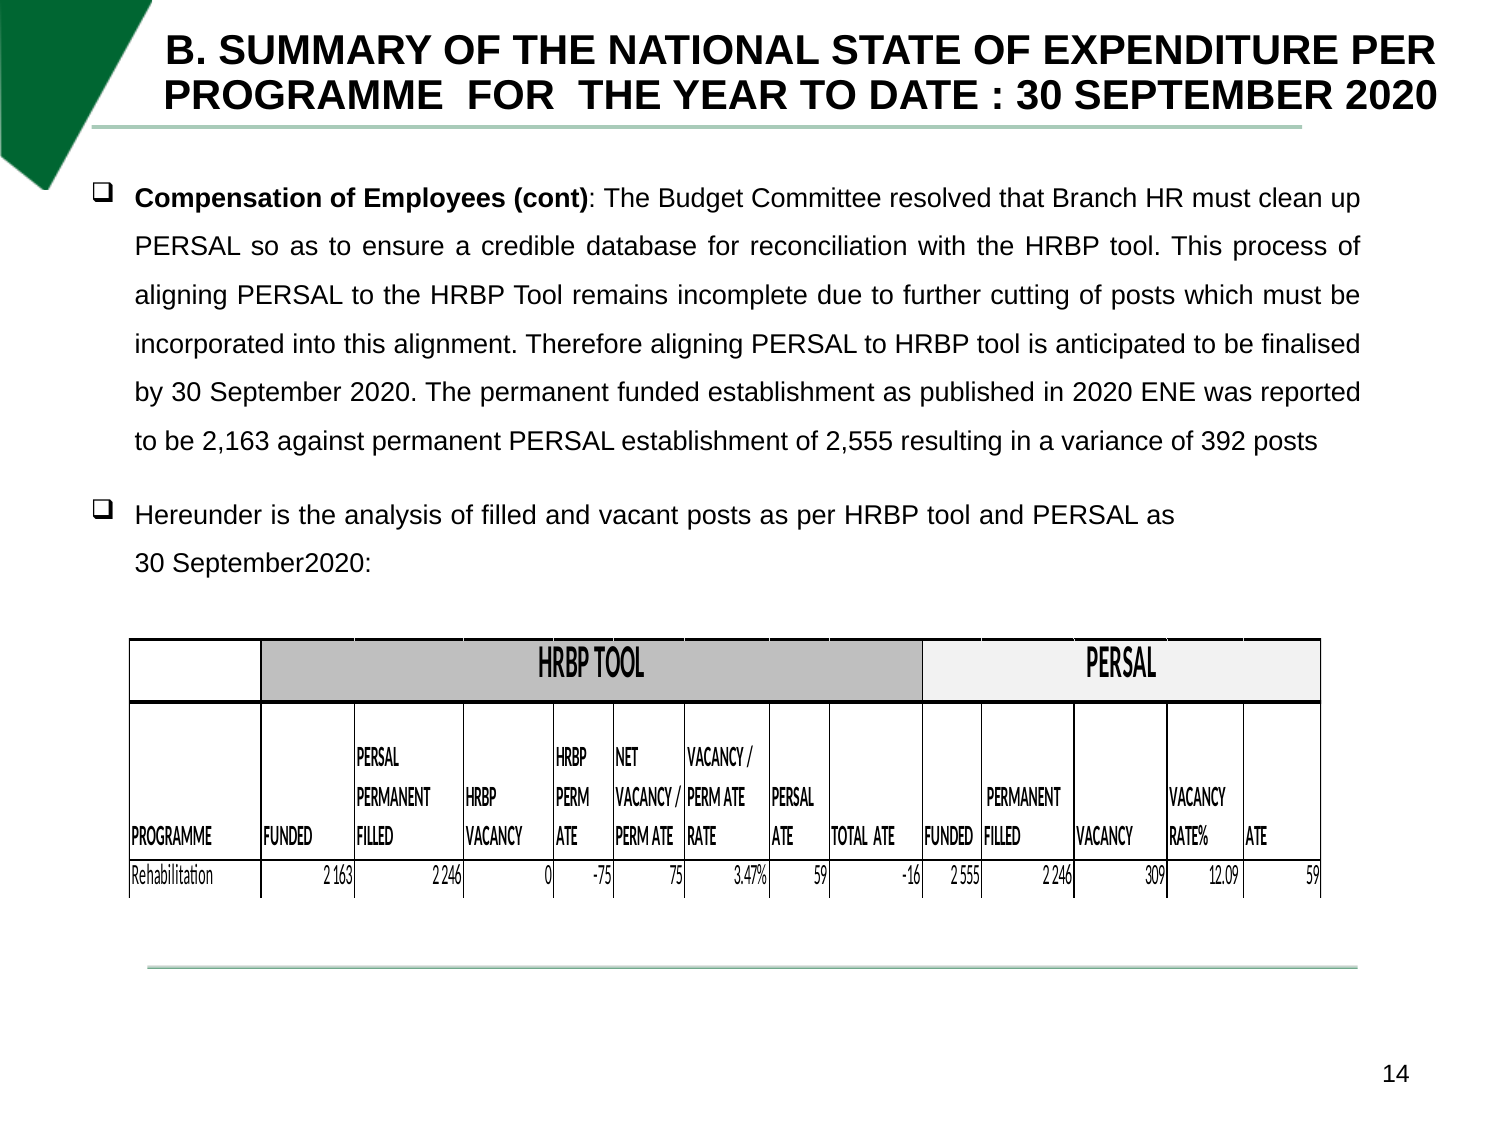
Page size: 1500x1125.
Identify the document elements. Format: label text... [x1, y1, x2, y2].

picture [147, 961, 1358, 969]
text_box Compensation of Employees (cont): The Budget Committee resolved that Branch HR must clean up PERSAL so as to ensure a credible database for reconciliation with the HRBP tool. This process of aligning PERSAL to the HRBP Tool remains incomplete due to further cutting of posts which must be incorporated into this alignment. Therefore aligning PERSAL to HRBP tool is anticipated to be finalised by 30 September 2020. The permanent funded establishment as published in 2020 ENE was reported to be 2,163 against permanent PERSAL establishment of 2,555 resulting in a variance of 392 posts Hereunder is the analysis of filled and vacant posts as per HRBP tool and PERSAL as 30 September2020: [76, 156, 1375, 586]
slide_number 14 [1074, 1042, 1425, 1103]
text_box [128, 638, 1323, 901]
text_box B. SUMMARY OF THE NATIONAL STATE OF EXPENDITURE PER PROGRAMME FOR THE YEAR TO DATE : 30 SEPTEMBER 2020 [157, 28, 1487, 119]
picture [0, 0, 1303, 190]
